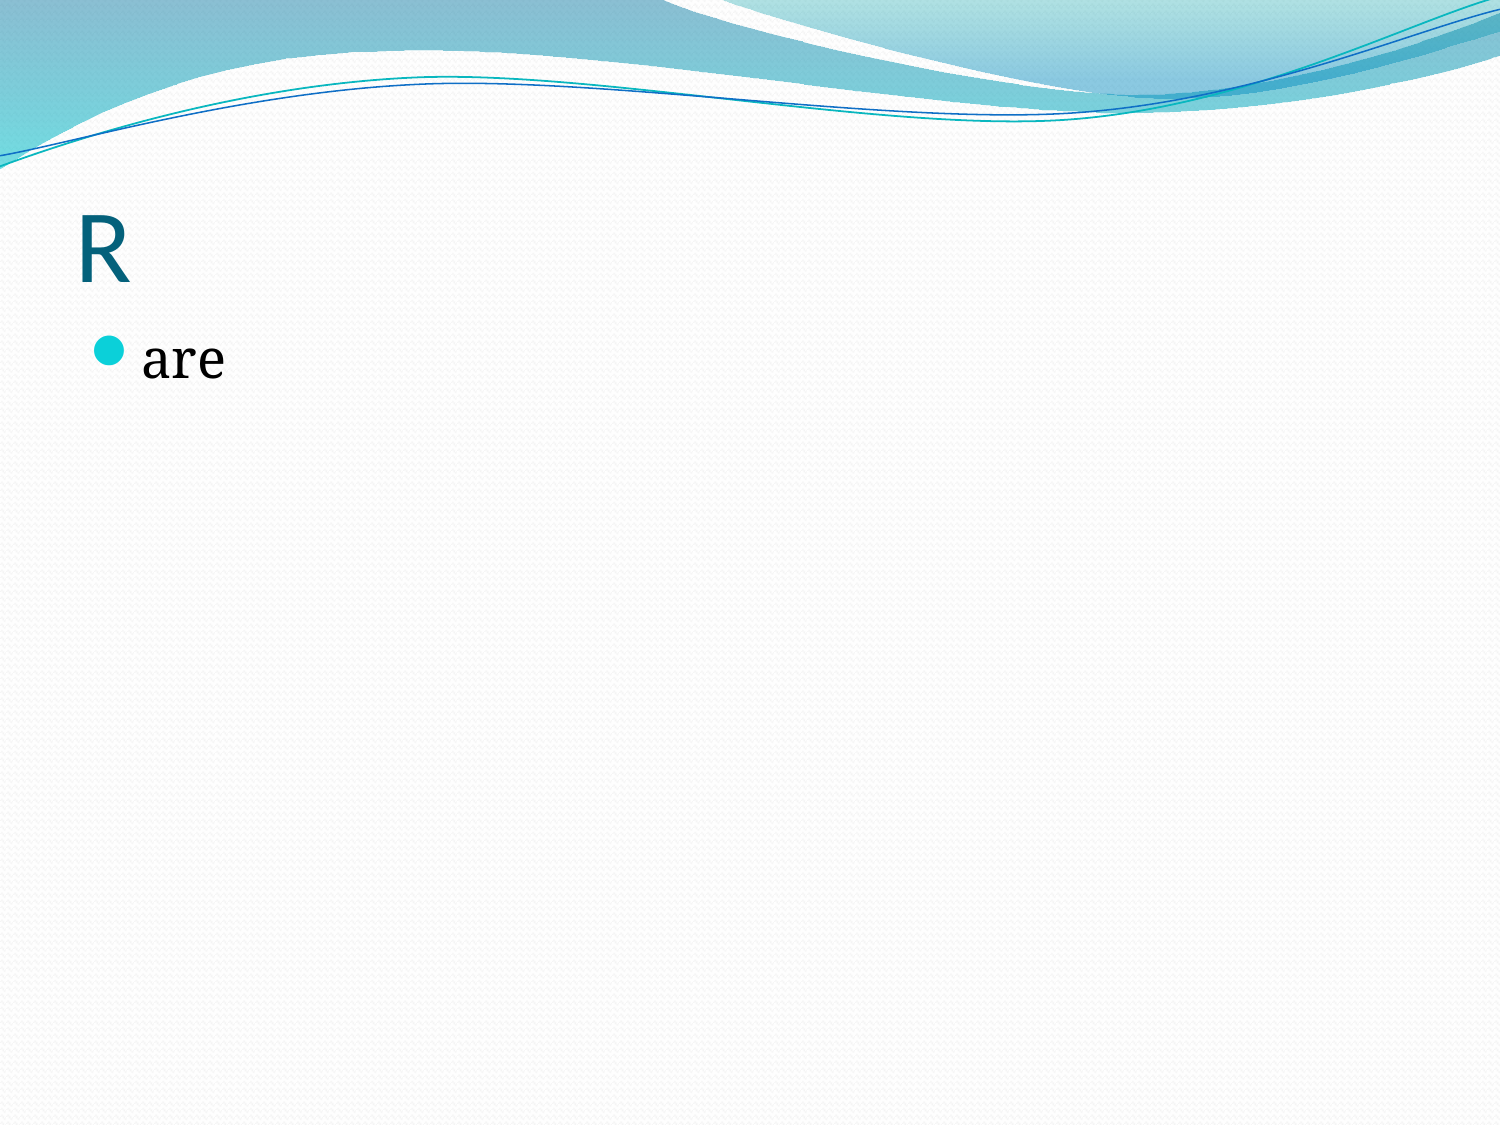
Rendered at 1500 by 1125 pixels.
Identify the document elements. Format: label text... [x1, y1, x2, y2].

list are [75, 317, 1425, 1038]
title R [75, 115, 1425, 303]
